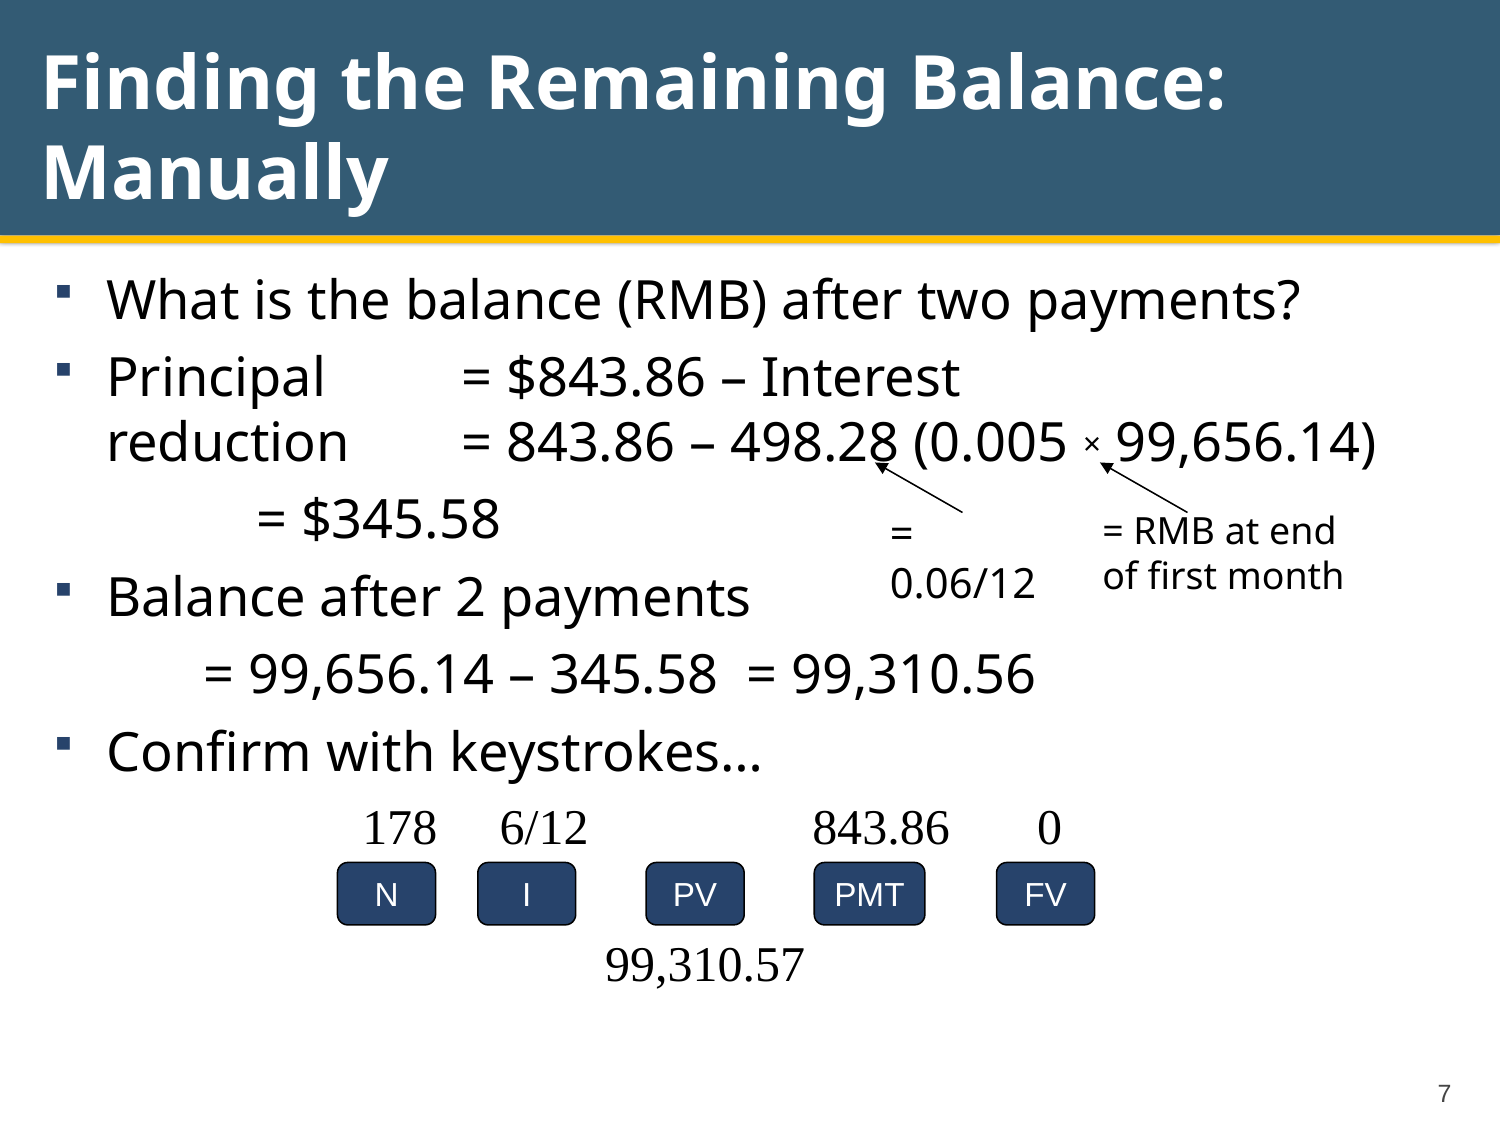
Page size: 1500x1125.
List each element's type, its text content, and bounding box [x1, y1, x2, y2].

text_box = 0.06/12 [875, 499, 1082, 615]
title Finding the Remaining Balance: Manually [25, 24, 1463, 225]
text_box [874, 462, 963, 513]
text_box = RMB at end of first month [1087, 499, 1394, 605]
text_box 178 6/12 843.86 0 [347, 786, 1078, 860]
slide_number 7 [1345, 1062, 1467, 1108]
list What is the balance (RMB) after two payments? Principal = $843.86 – Interest reduction = 843.86 – 498.28 (0.005 × 99,656.14) = $345.58 Balance after 2 payments = 99,656.14 – 345.58 = 99,310.56 Confirm with keystrokes… [24, 249, 1463, 1025]
text_box 99,310.57 [290, 924, 820, 999]
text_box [337, 862, 1095, 925]
text_box [1099, 462, 1188, 513]
